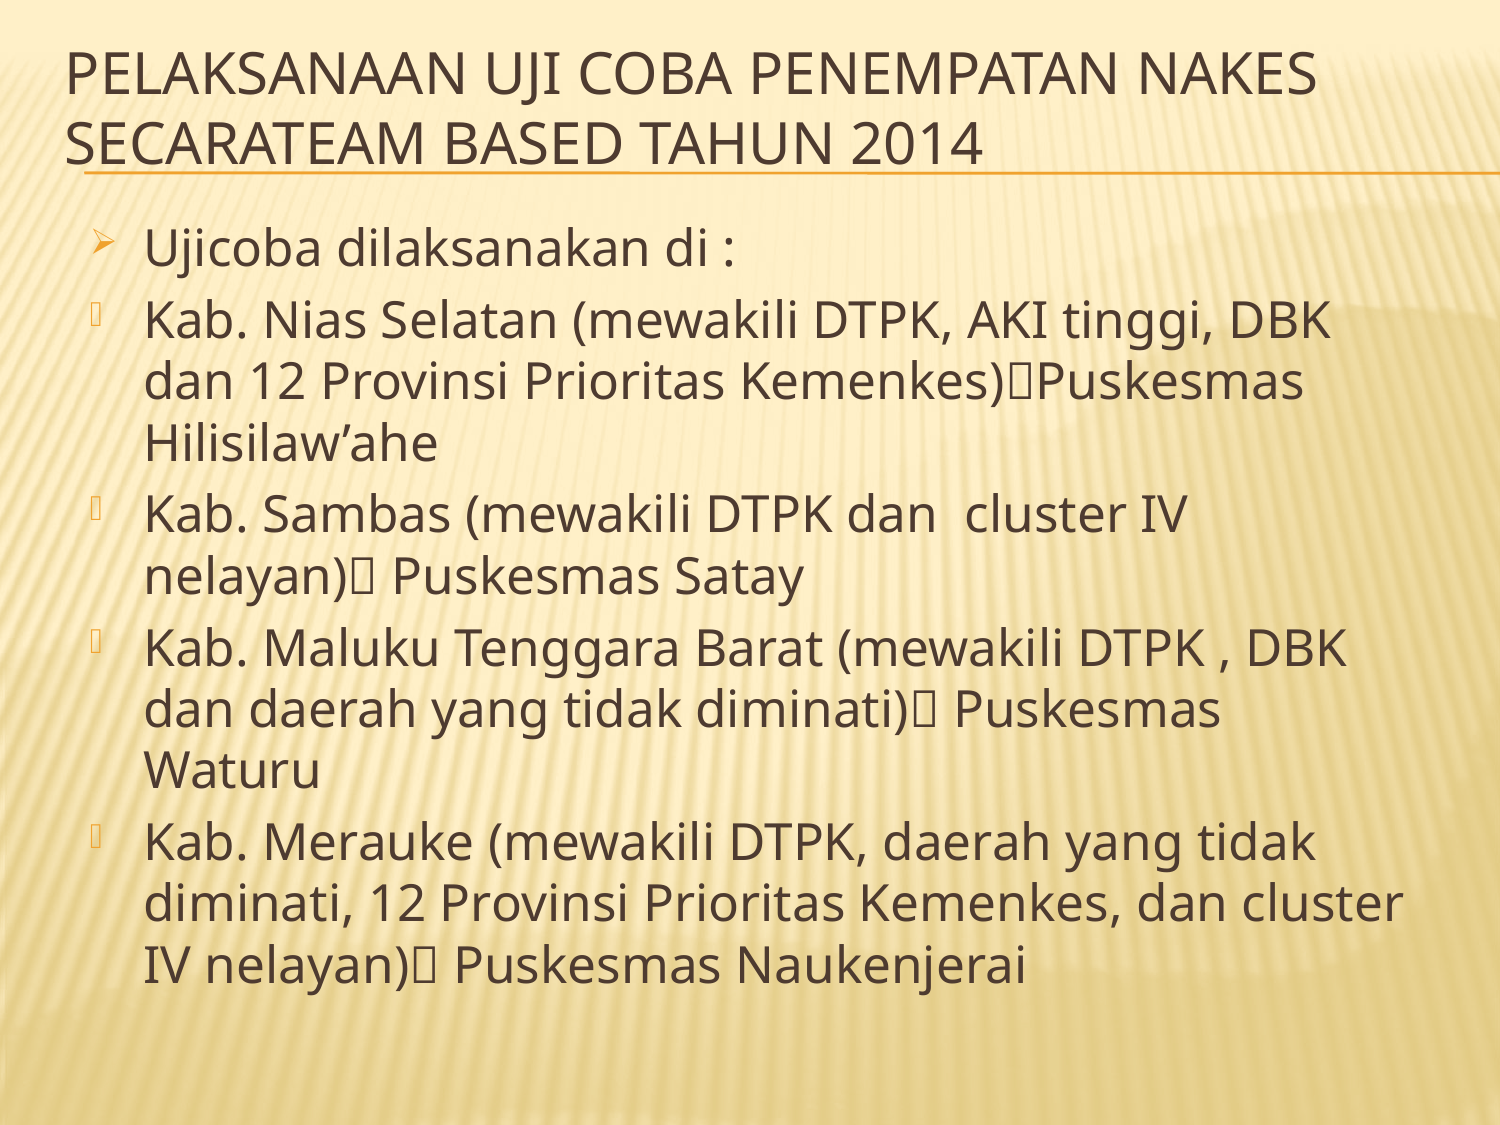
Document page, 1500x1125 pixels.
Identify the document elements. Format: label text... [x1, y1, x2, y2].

list Ujicoba dilaksanakan di : Kab. Nias Selatan (mewakili DTPK, AKI tinggi, DBK dan 12 Provinsi Prioritas Kemenkes)Puskesmas Hilisilaw’ahe Kab. Sambas (mewakili DTPK dan cluster IV nelayan) Puskesmas Satay Kab. Maluku Tenggara Barat (mewakili DTPK , DBK dan daerah yang tidak diminati) Puskesmas Waturu Kab. Merauke (mewakili DTPK, daerah yang tidak diminati, 12 Provinsi Prioritas Kemenkes, dan cluster IV nelayan) Puskesmas Naukenjerai [75, 208, 1425, 1005]
title Pelaksanaan Uji Coba Penempatan Nakes SecaraTeam Based tahun 2014 [50, 37, 1475, 175]
